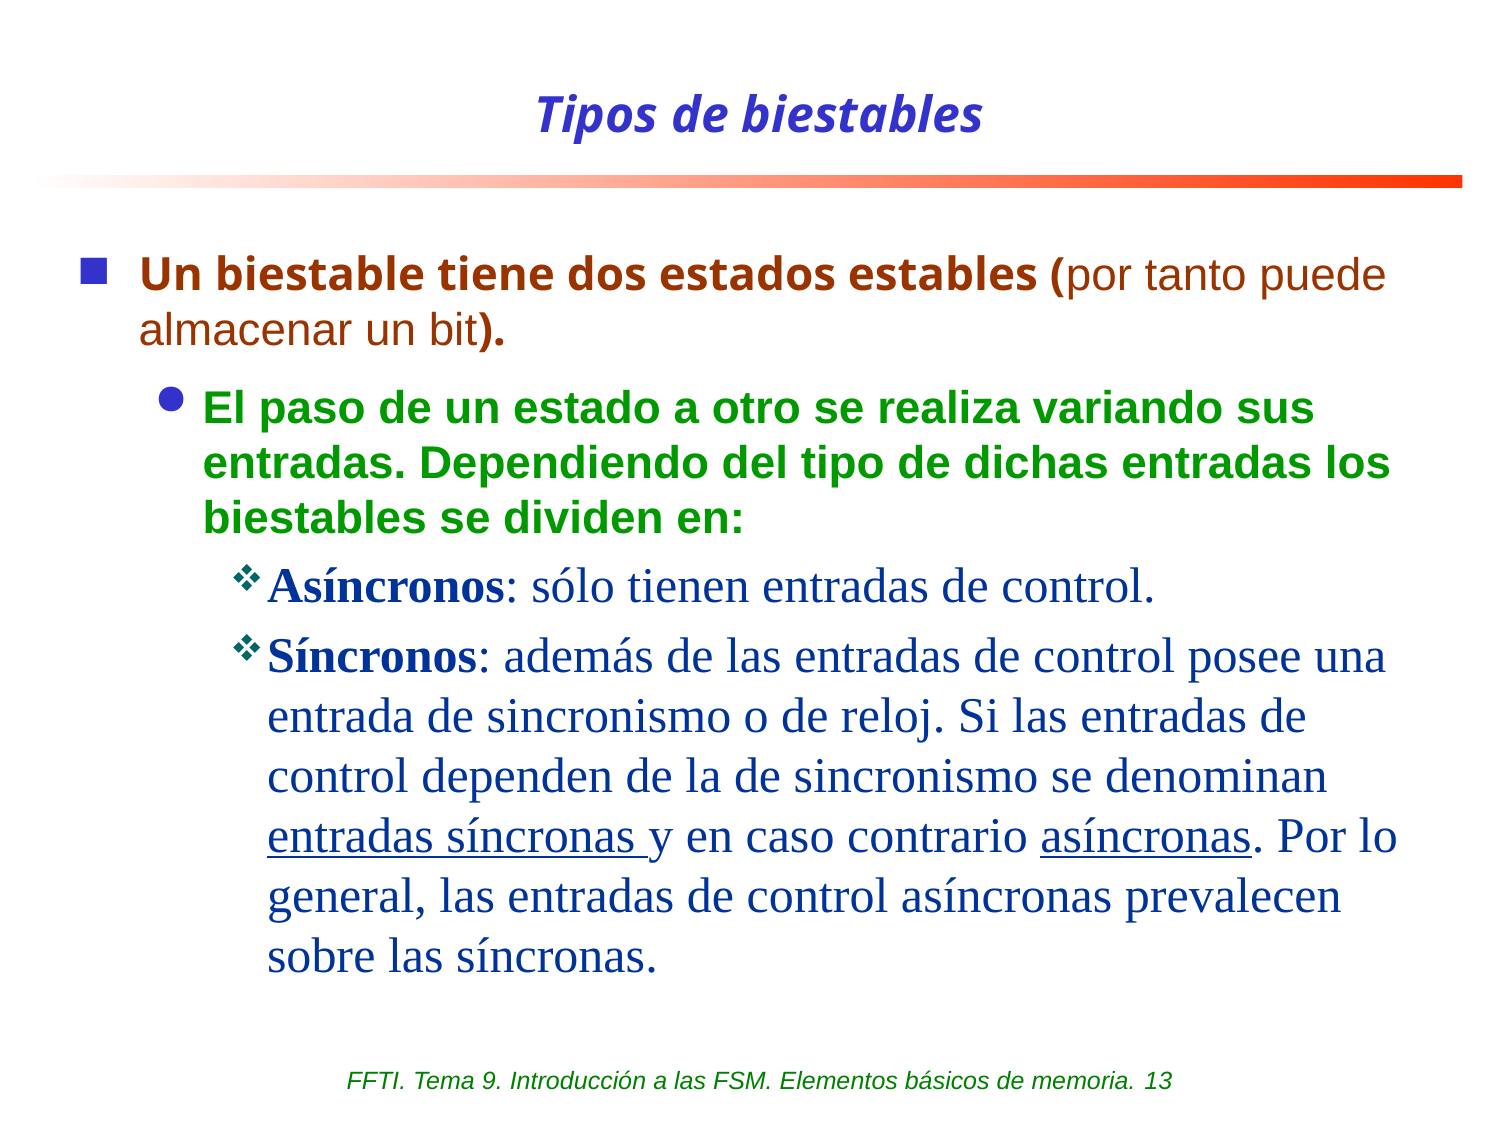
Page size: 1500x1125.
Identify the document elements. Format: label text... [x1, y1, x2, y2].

title Tipos de biestables [68, 49, 1451, 176]
footer FFTI. Tema 9. Introducción a las FSM. Elementos básicos de memoria. 13 [68, 1056, 1451, 1103]
list Un biestable tiene dos estados estables (por tanto puede almacenar un bit). El paso de un estado a otro se realiza variando sus entradas. Dependiendo del tipo de dichas entradas los biestables se dividen en: Asíncronos: sólo tienen entradas de control. Síncronos: además de las entradas de control posee una entrada de sincronismo o de reloj. Si las entradas de control dependen de la de sincronismo se denominan entradas síncronas y en caso contrario asíncronas. Por lo general, las entradas de control asíncronas prevalecen sobre las síncronas. [68, 237, 1451, 1013]
